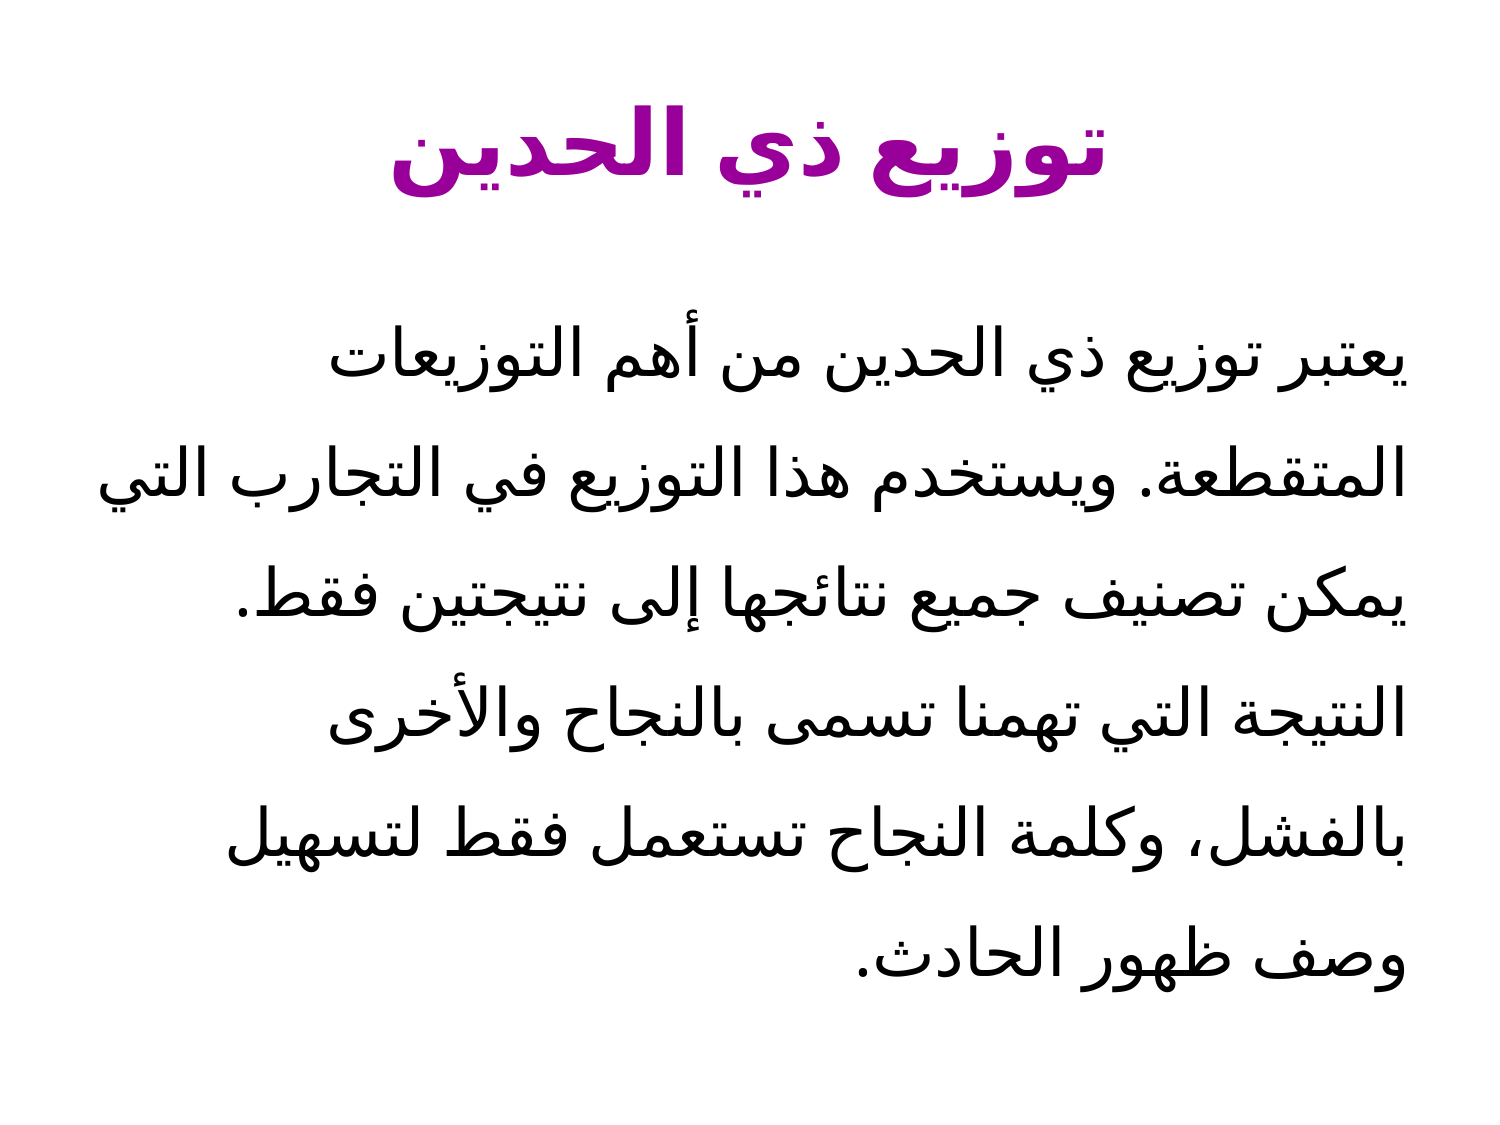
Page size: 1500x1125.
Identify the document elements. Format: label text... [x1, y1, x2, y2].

list يعتبر توزيع ذي الحدين من أهم التوزيعات المتقطعة. ويستخدم هذا التوزيع في التجارب التي يمكن تصنيف جميع نتائجها إلى نتيجتين فقط. النتيجة التي تهمنا تسمى بالنجاح والأخرى بالفشل، وكلمة النجاح تستعمل فقط لتسهيل وصف ظهور الحادث. [75, 262, 1425, 1005]
title توزيع ذي الحدين [75, 45, 1425, 233]
